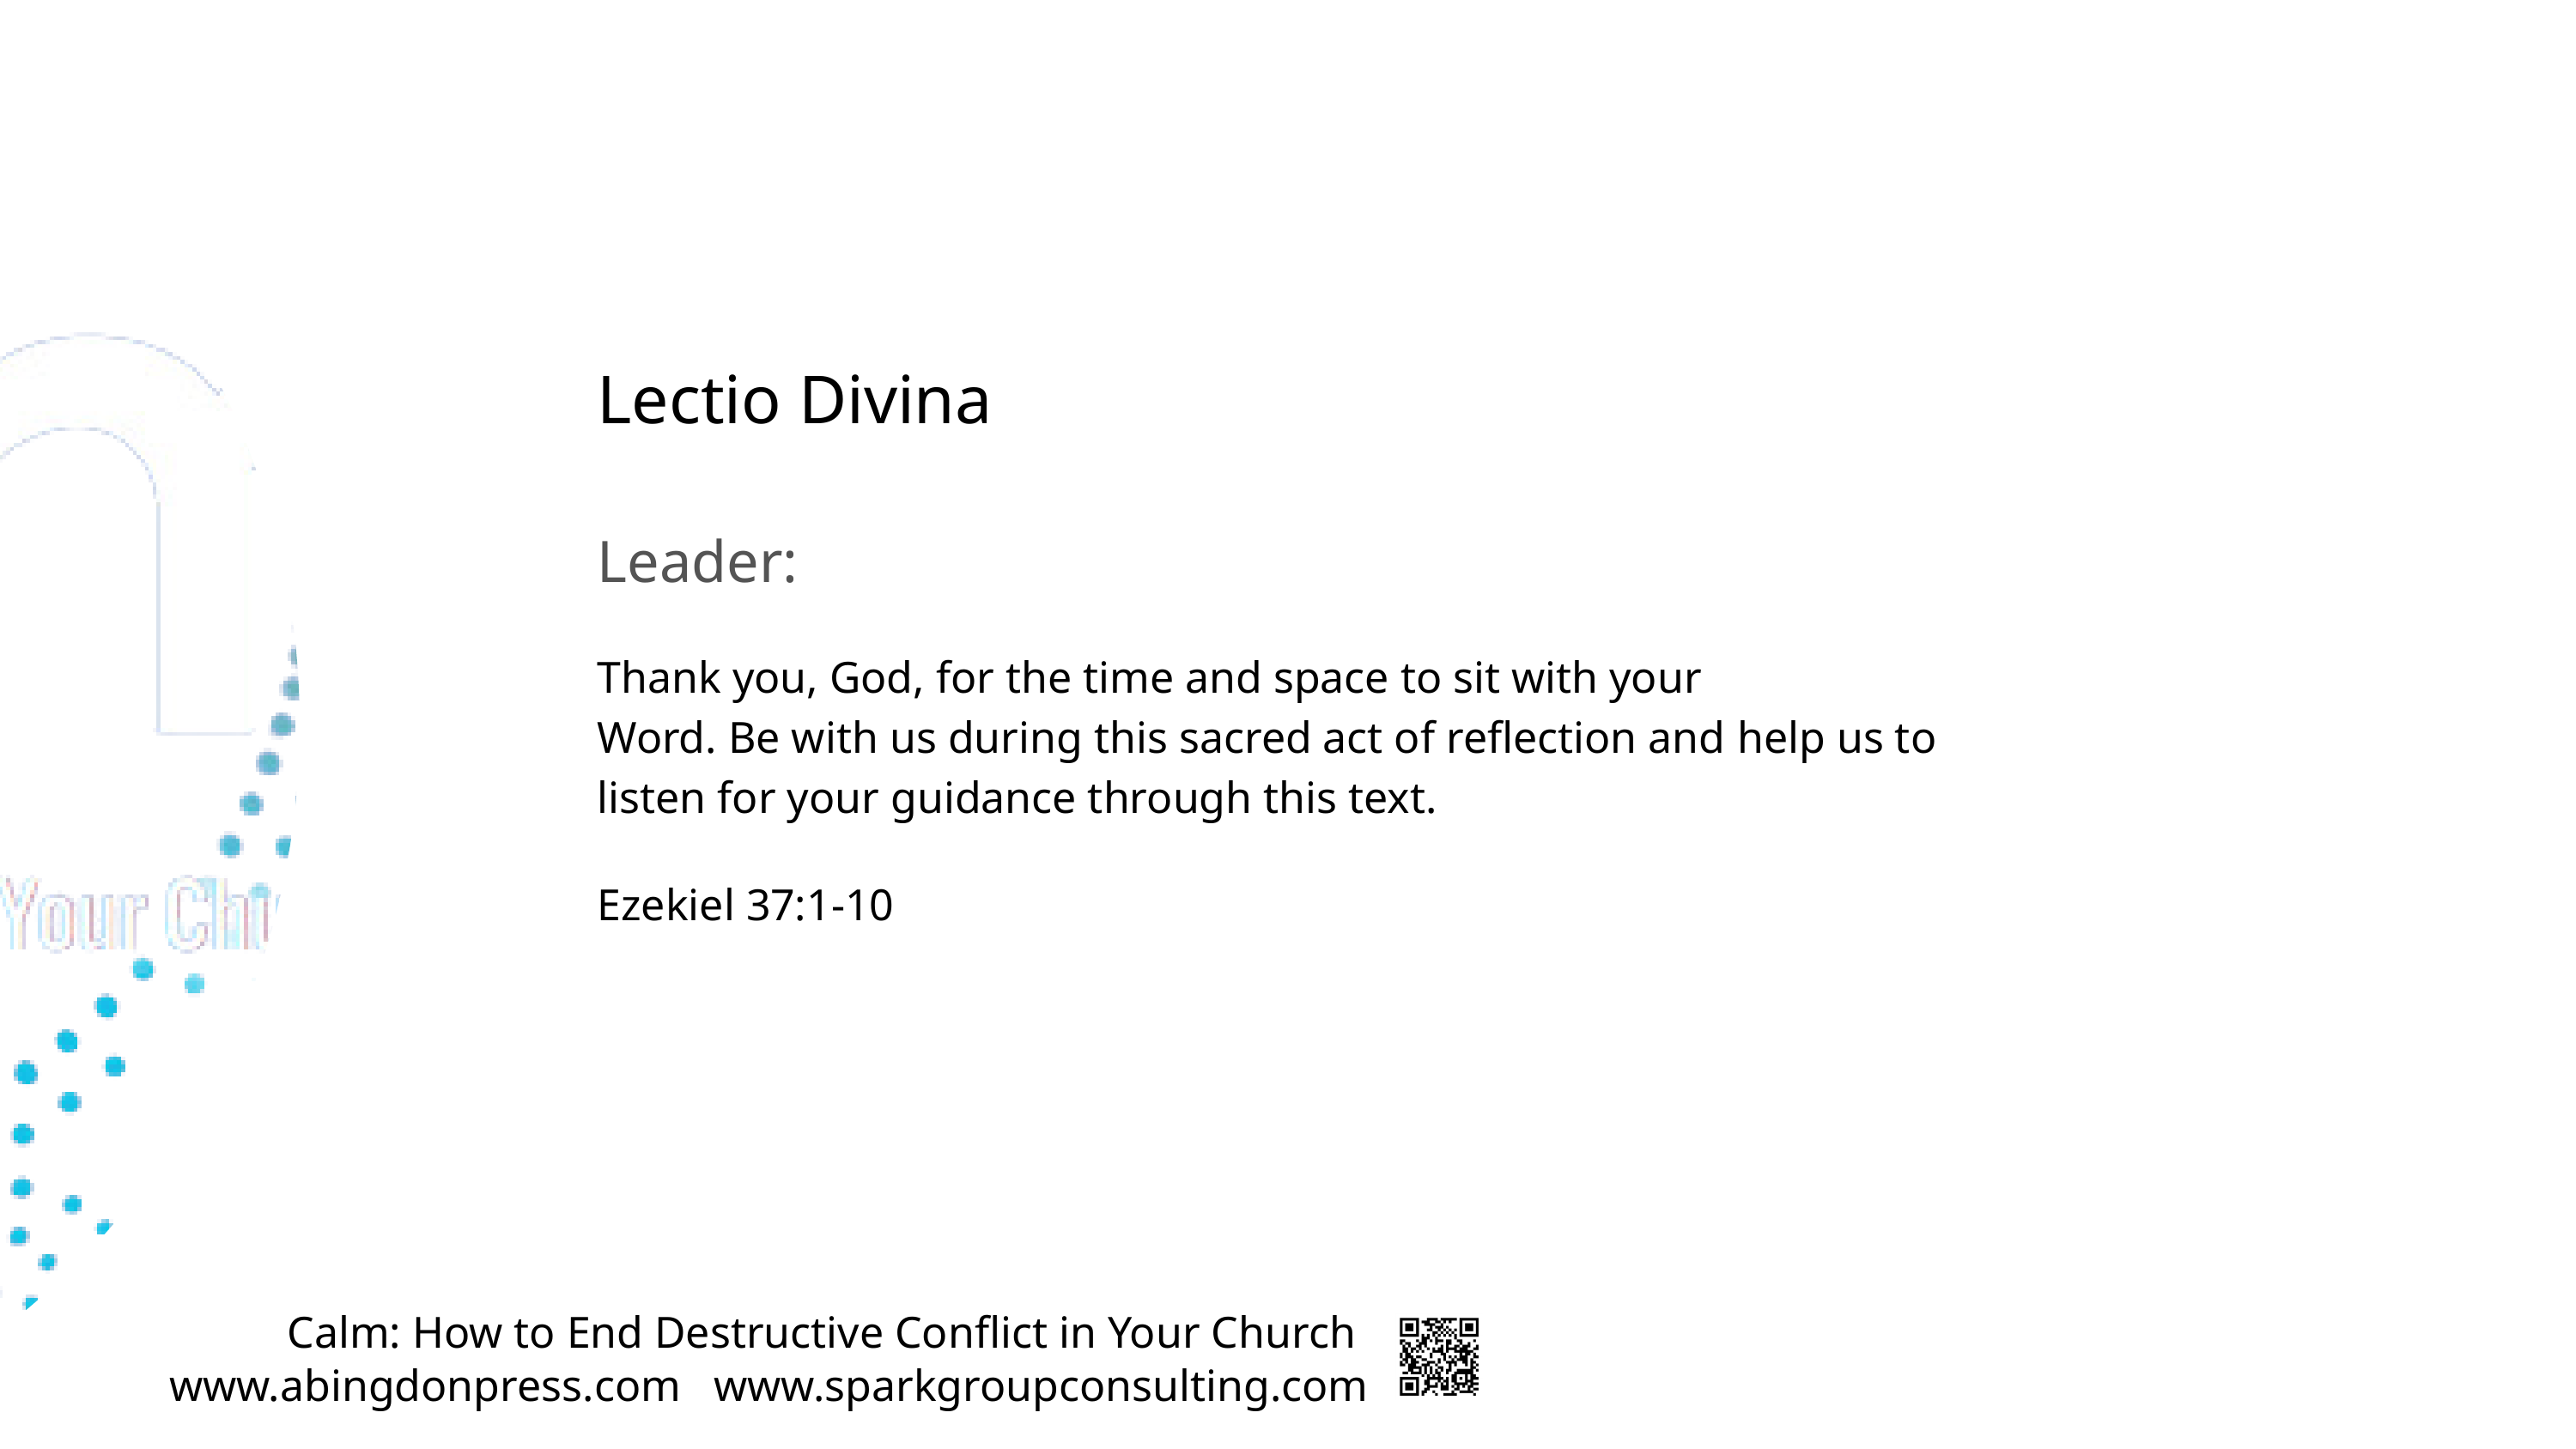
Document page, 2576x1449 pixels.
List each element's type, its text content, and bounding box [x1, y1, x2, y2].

text_box Lectio Divina [597, 344, 2432, 438]
text_box www.abingdonpress.com [305, 1357, 714, 1410]
text_box [1418, 1313, 1483, 1400]
text_box www.sparkgroupconsulting.com [714, 1357, 1418, 1410]
text_box Leader: [597, 513, 1606, 594]
text_box Calm: How to End Destructive Conflict in Your Church [305, 1296, 1475, 1357]
text_box Thank you, God, for the time and space to sit with your Word. Be with us during this sacred act of reflection and help us to listen for your guidance through this text. [597, 641, 2432, 822]
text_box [0, 0, 301, 1449]
text_box Ezekiel 37:1-10 [597, 869, 2432, 930]
